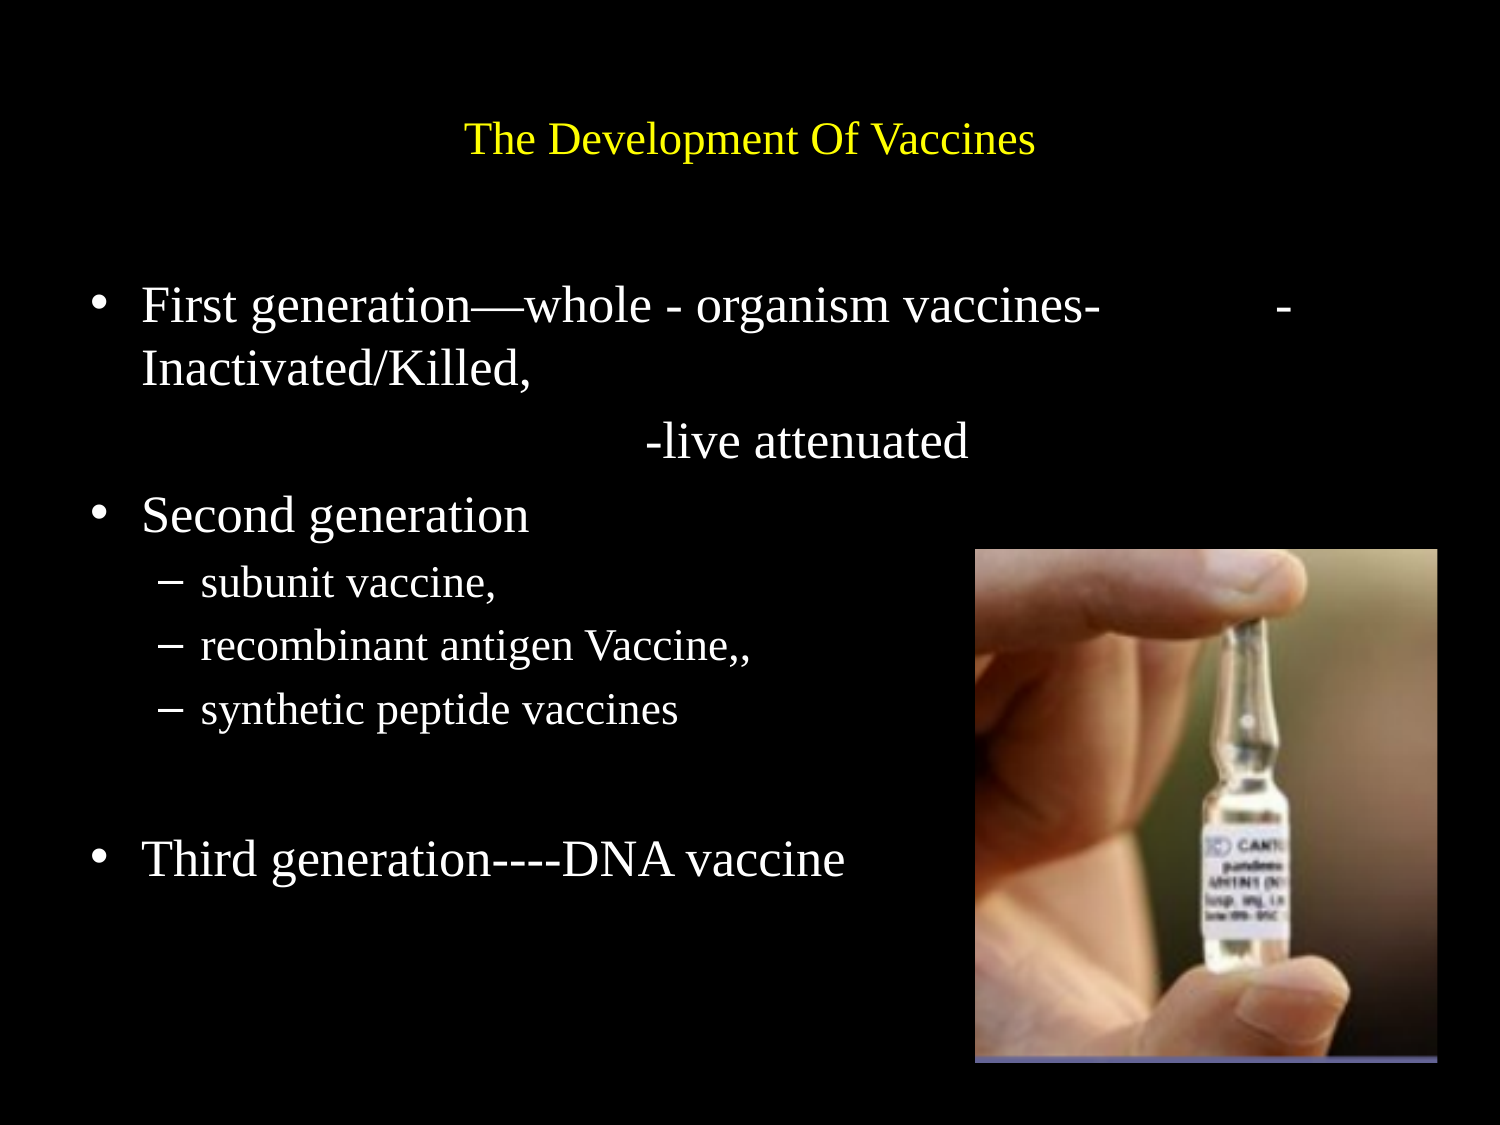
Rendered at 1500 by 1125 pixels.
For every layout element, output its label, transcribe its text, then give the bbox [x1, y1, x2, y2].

title The Development Of Vaccines [75, 99, 1425, 233]
list First generation—whole - organism vaccines- - Inactivated/Killed, -live attenuated Second generation subunit vaccine, recombinant antigen Vaccine,, synthetic peptide vaccines Third generation----DNA vaccine [75, 262, 1425, 900]
picture [974, 549, 1438, 1063]
